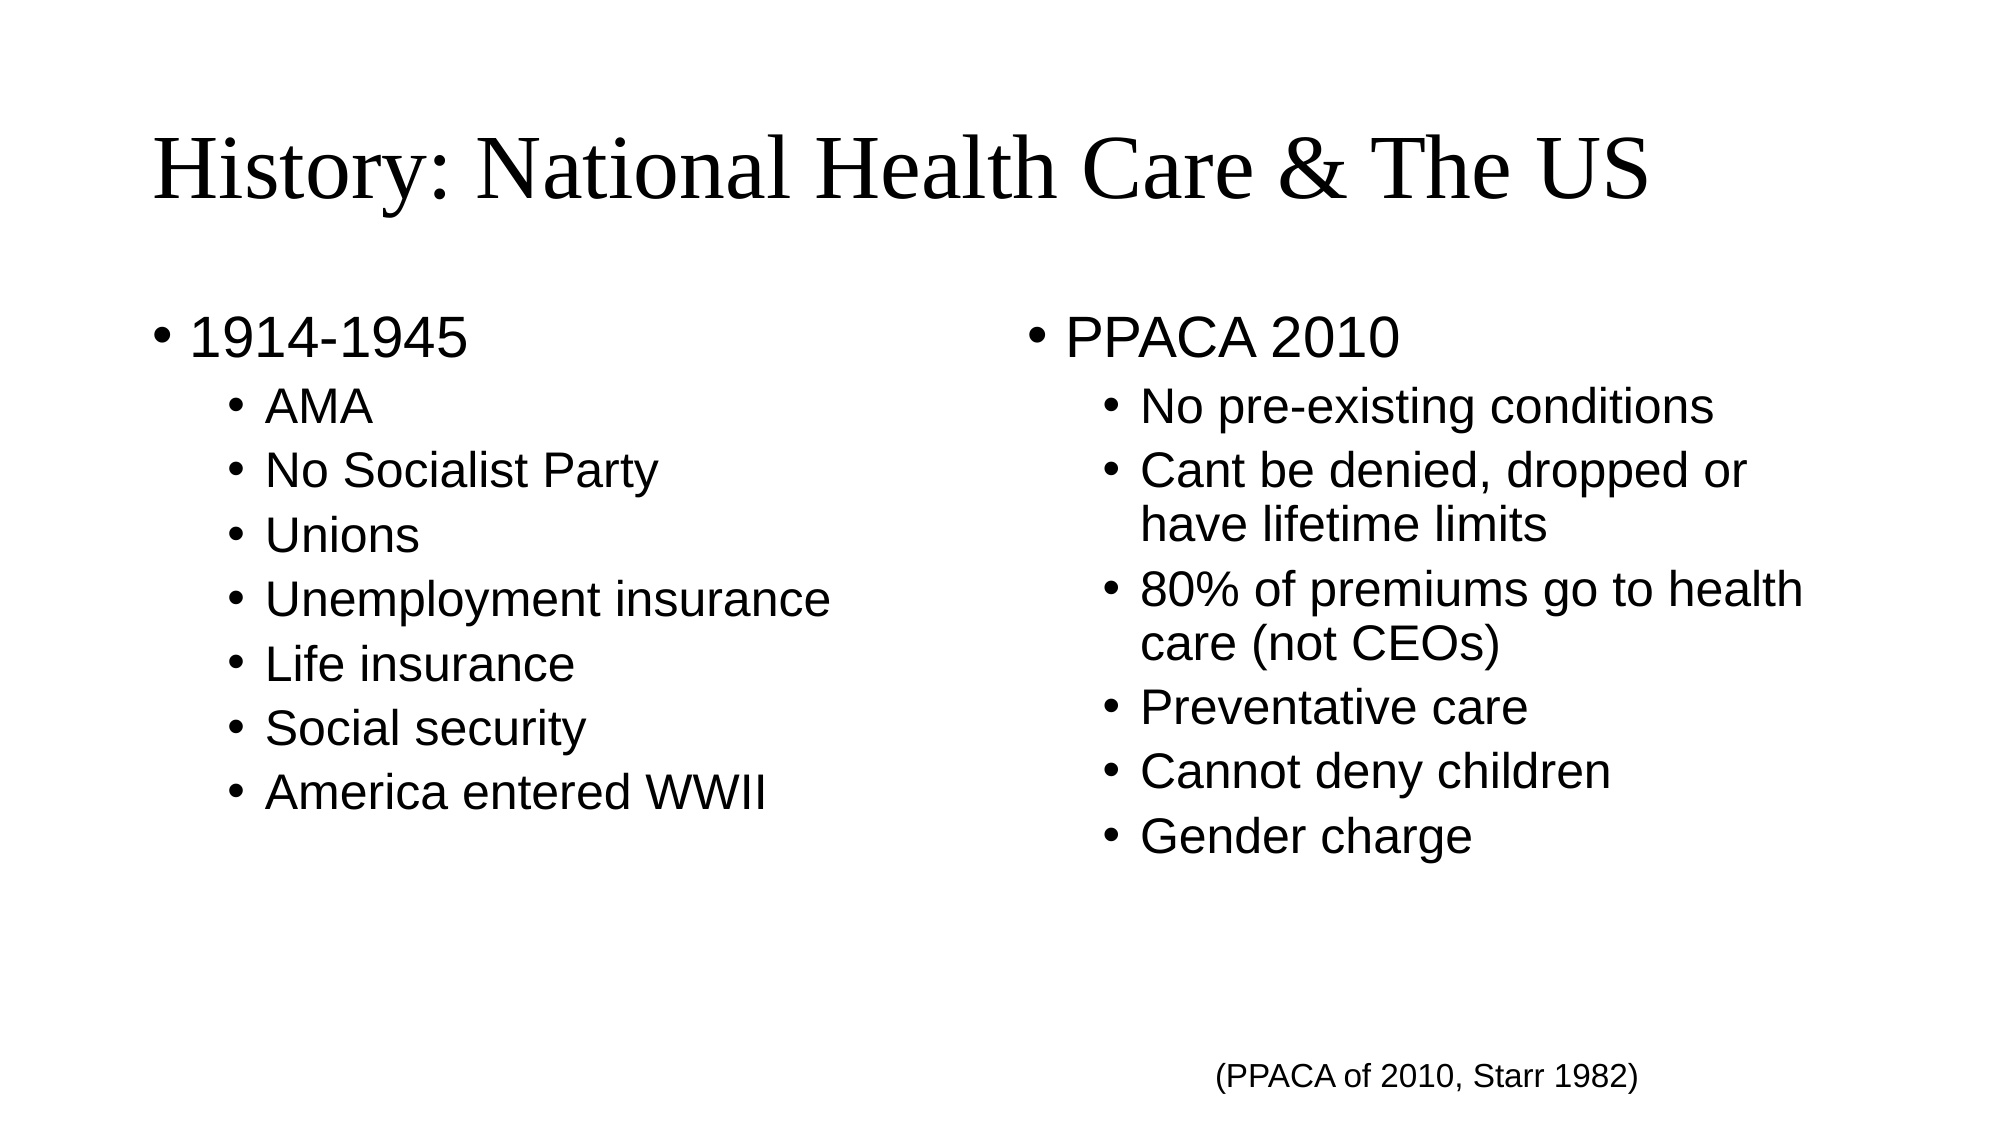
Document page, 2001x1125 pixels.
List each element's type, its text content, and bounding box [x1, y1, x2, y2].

text_box (PPACA of 2010, Starr 1982) [1200, 1047, 1664, 1102]
list PPACA 2010 No pre-existing conditions Cant be denied, dropped or have lifetime limits 80% of premiums go to health care (not CEOs) Preventative care Cannot deny children Gender charge [1012, 299, 1863, 1014]
list 1914-1945 AMA No Socialist Party Unions Unemployment insurance Life insurance Social security America entered WWII [137, 299, 988, 1014]
title History: National Health Care & The US [137, 59, 1863, 278]
